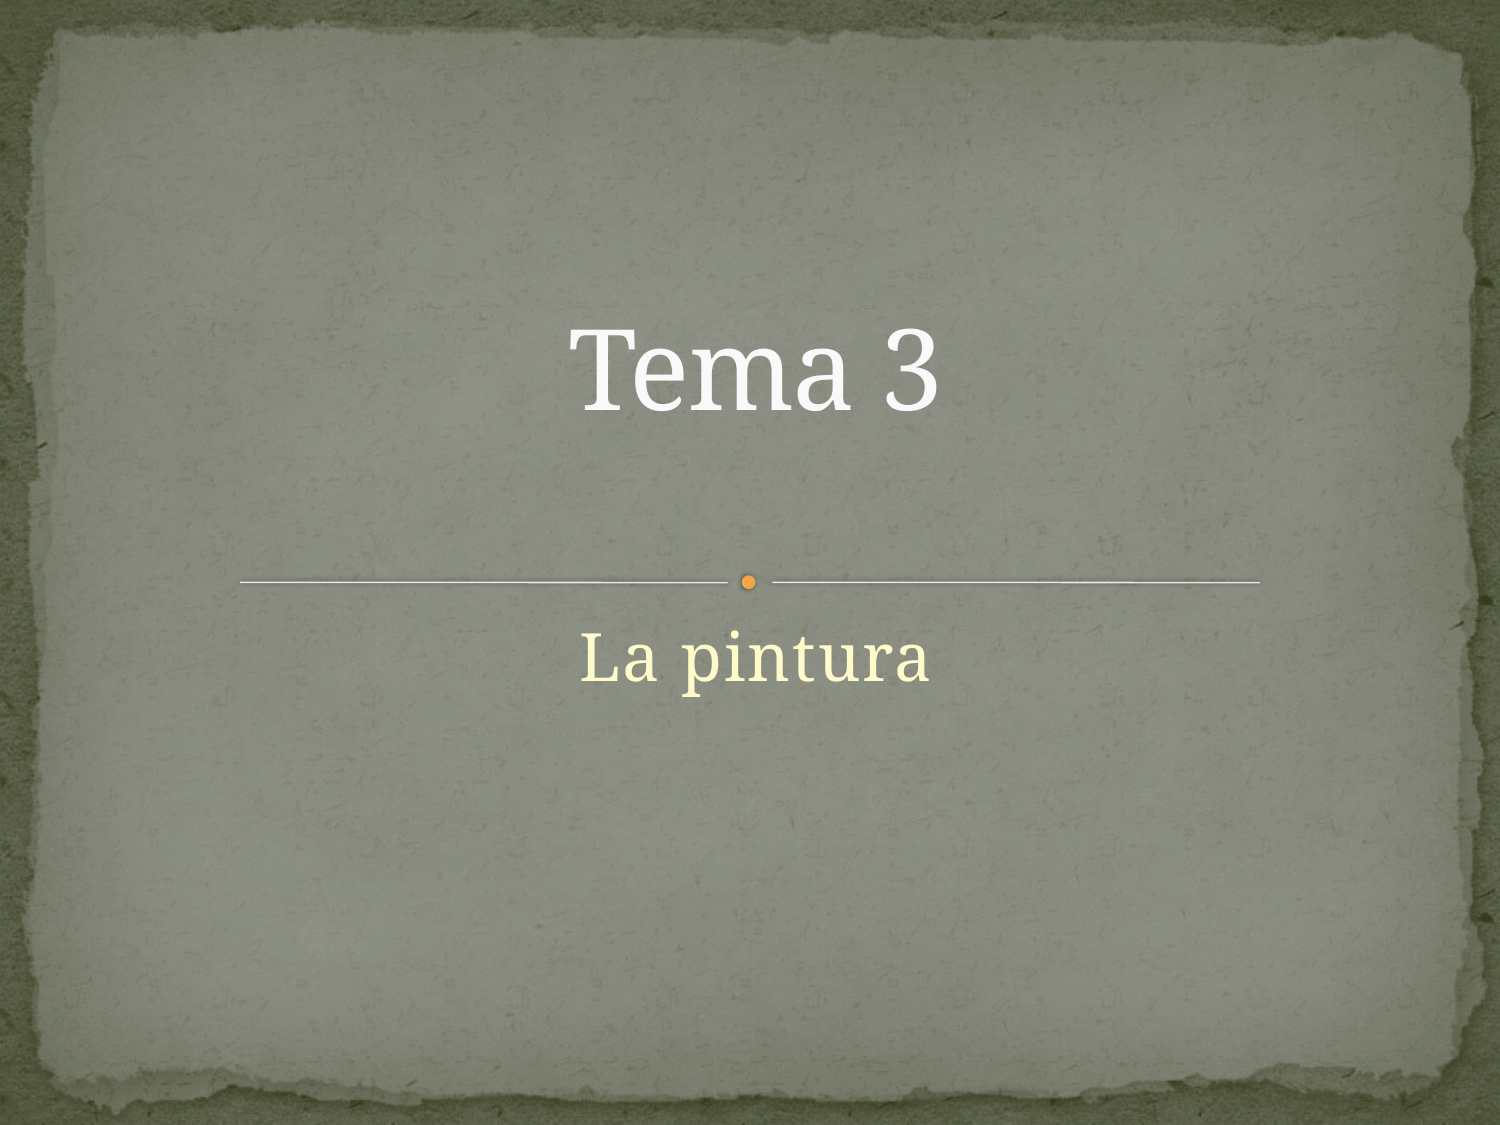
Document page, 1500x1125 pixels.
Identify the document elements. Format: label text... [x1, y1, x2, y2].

title Tema 3 [74, 235, 1438, 561]
subtitle La pintura [75, 606, 1438, 795]
